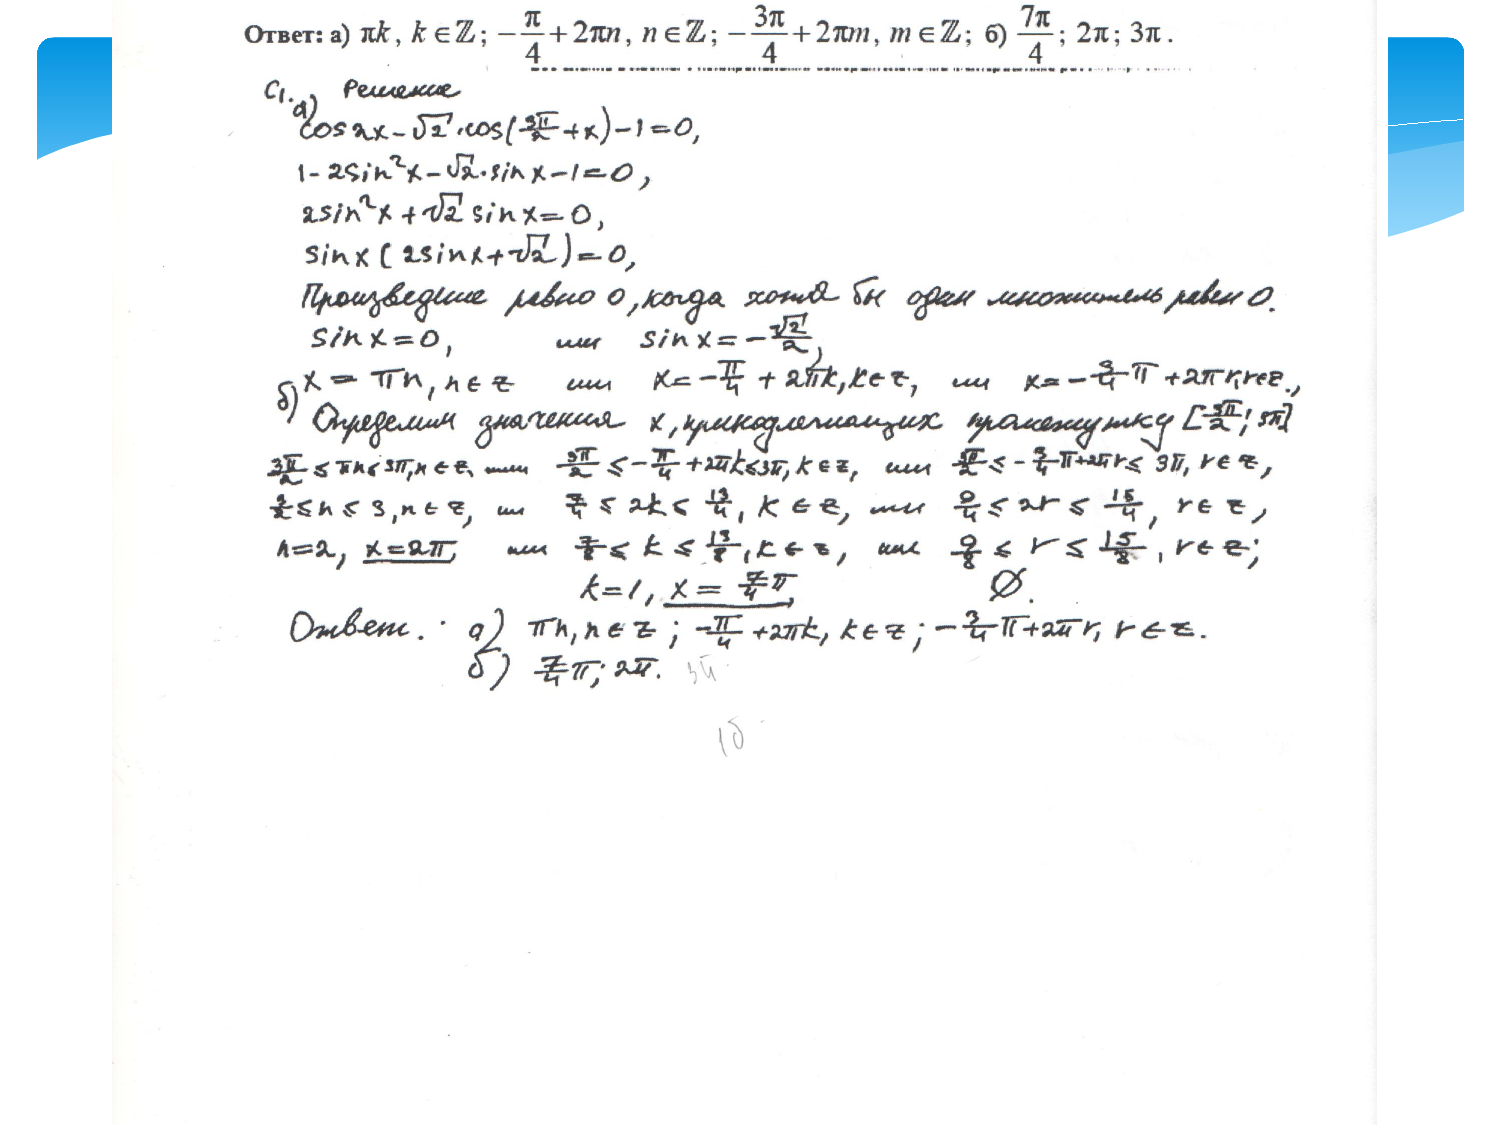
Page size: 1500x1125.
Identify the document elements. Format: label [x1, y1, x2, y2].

picture [112, 0, 1388, 1125]
